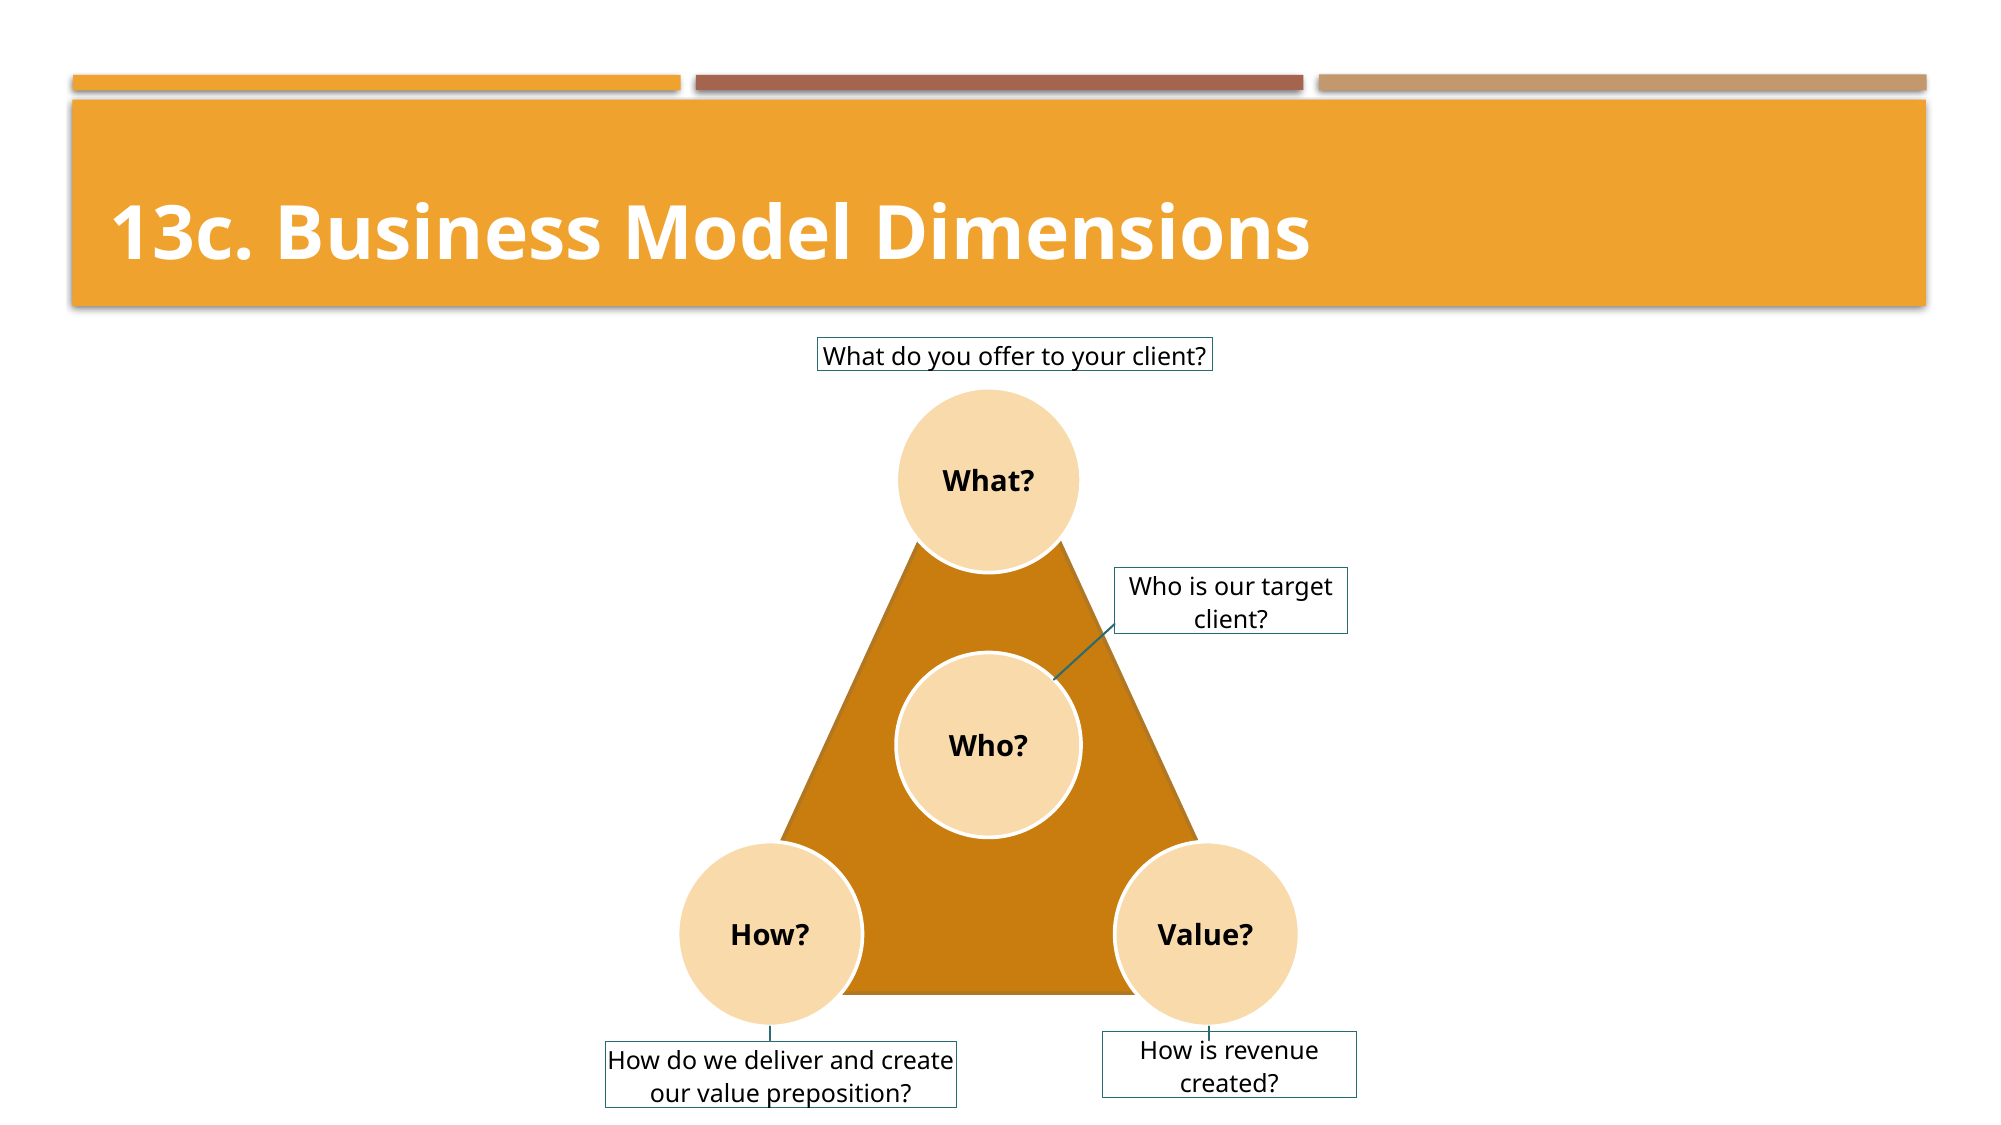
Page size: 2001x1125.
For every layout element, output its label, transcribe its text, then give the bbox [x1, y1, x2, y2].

title 13c. Business Model Dimensions [94, 119, 1904, 282]
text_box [604, 336, 1357, 1109]
